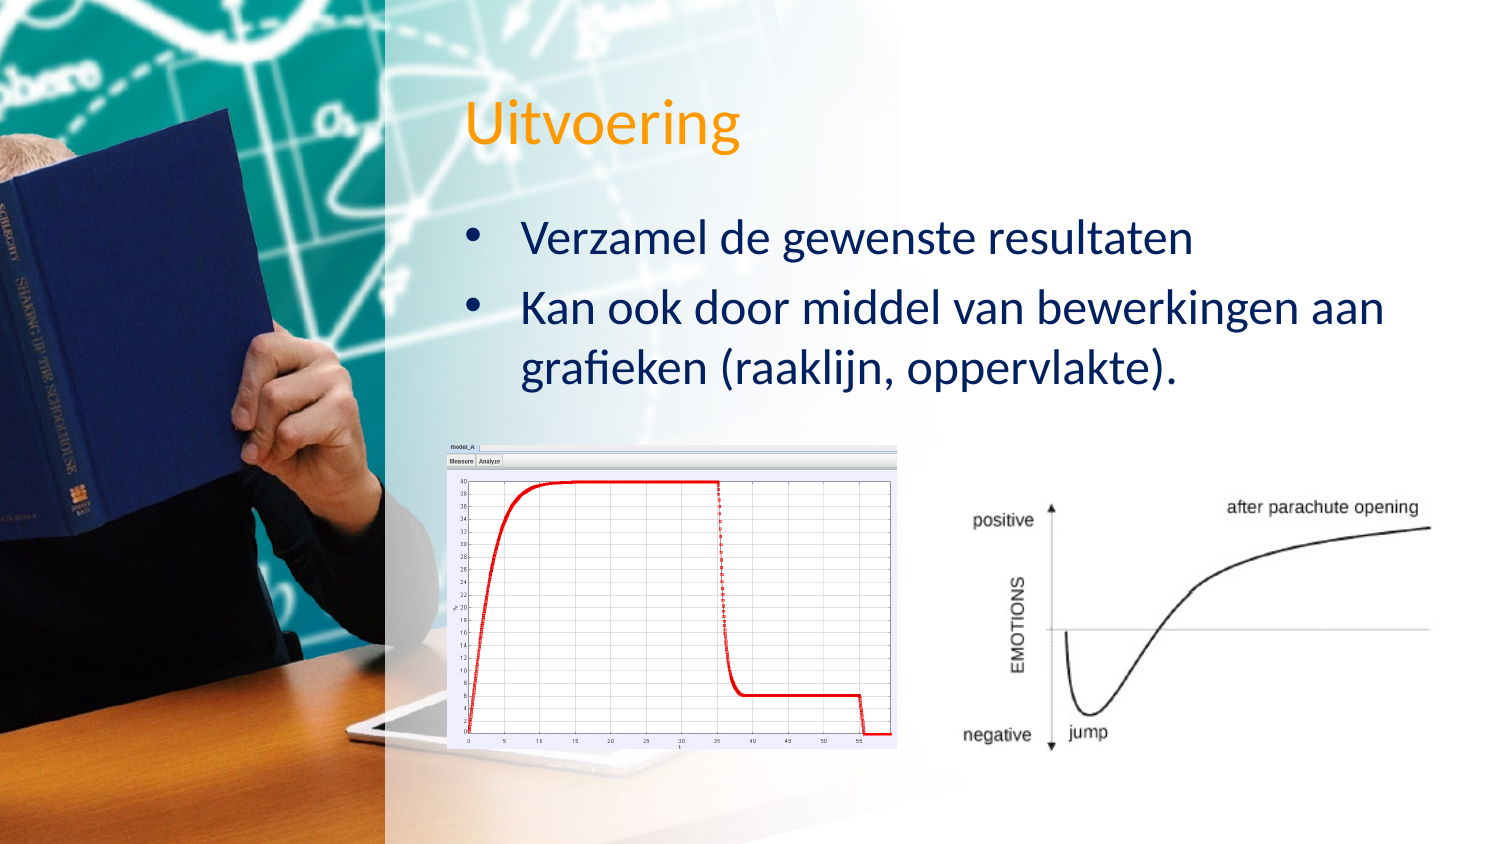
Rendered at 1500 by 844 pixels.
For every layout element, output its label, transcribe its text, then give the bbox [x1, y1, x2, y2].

picture [0, 0, 1500, 844]
list Verzamel de gewenste resultaten Kan ook door middel van bewerkingen aan grafieken (raaklijn, oppervlakte). [449, 196, 1427, 773]
title Uitvoering [449, 71, 1427, 166]
